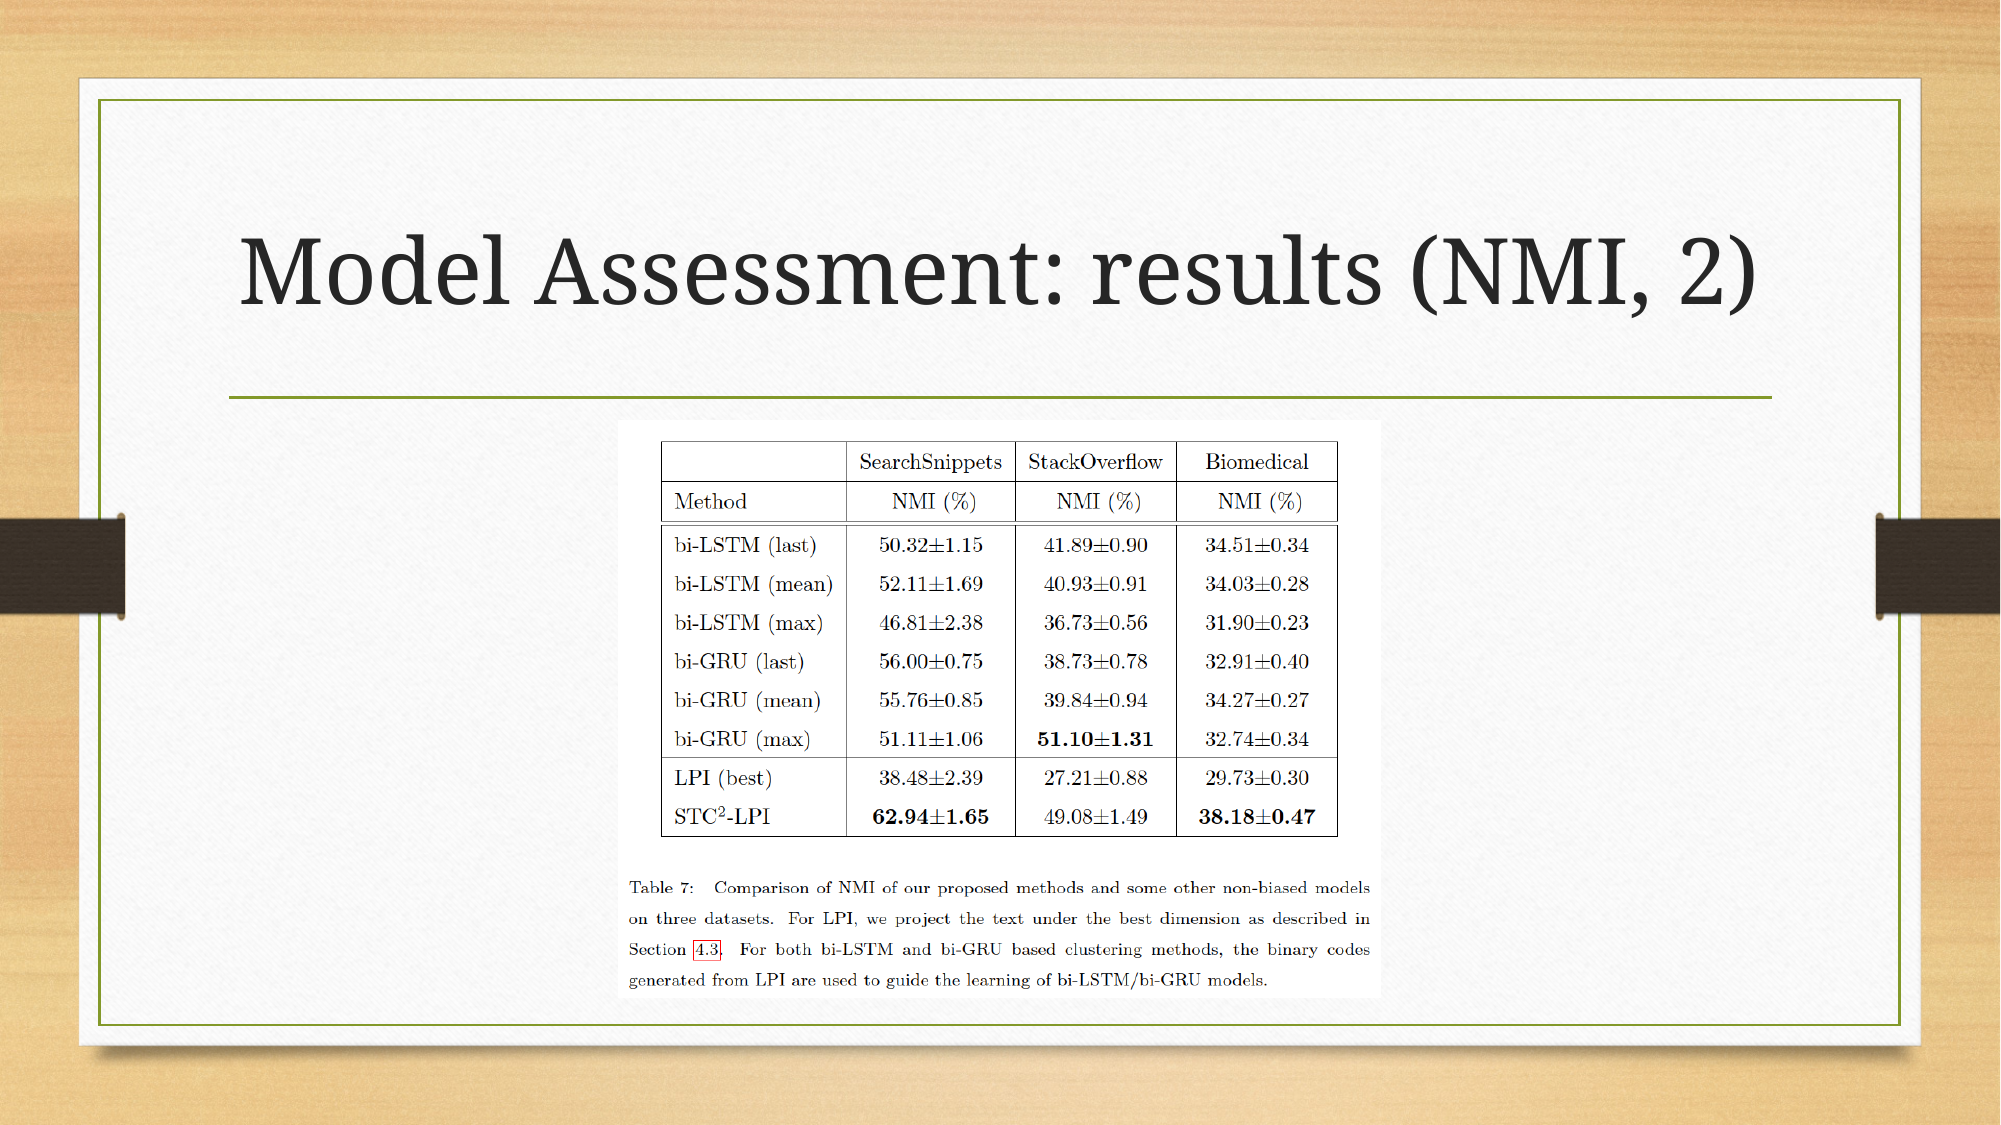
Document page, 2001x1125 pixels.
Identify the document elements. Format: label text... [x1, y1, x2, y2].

title Model Assessment: results (NMI, 2) [212, 161, 1788, 375]
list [617, 420, 1381, 999]
picture [0, 0, 2001, 1125]
